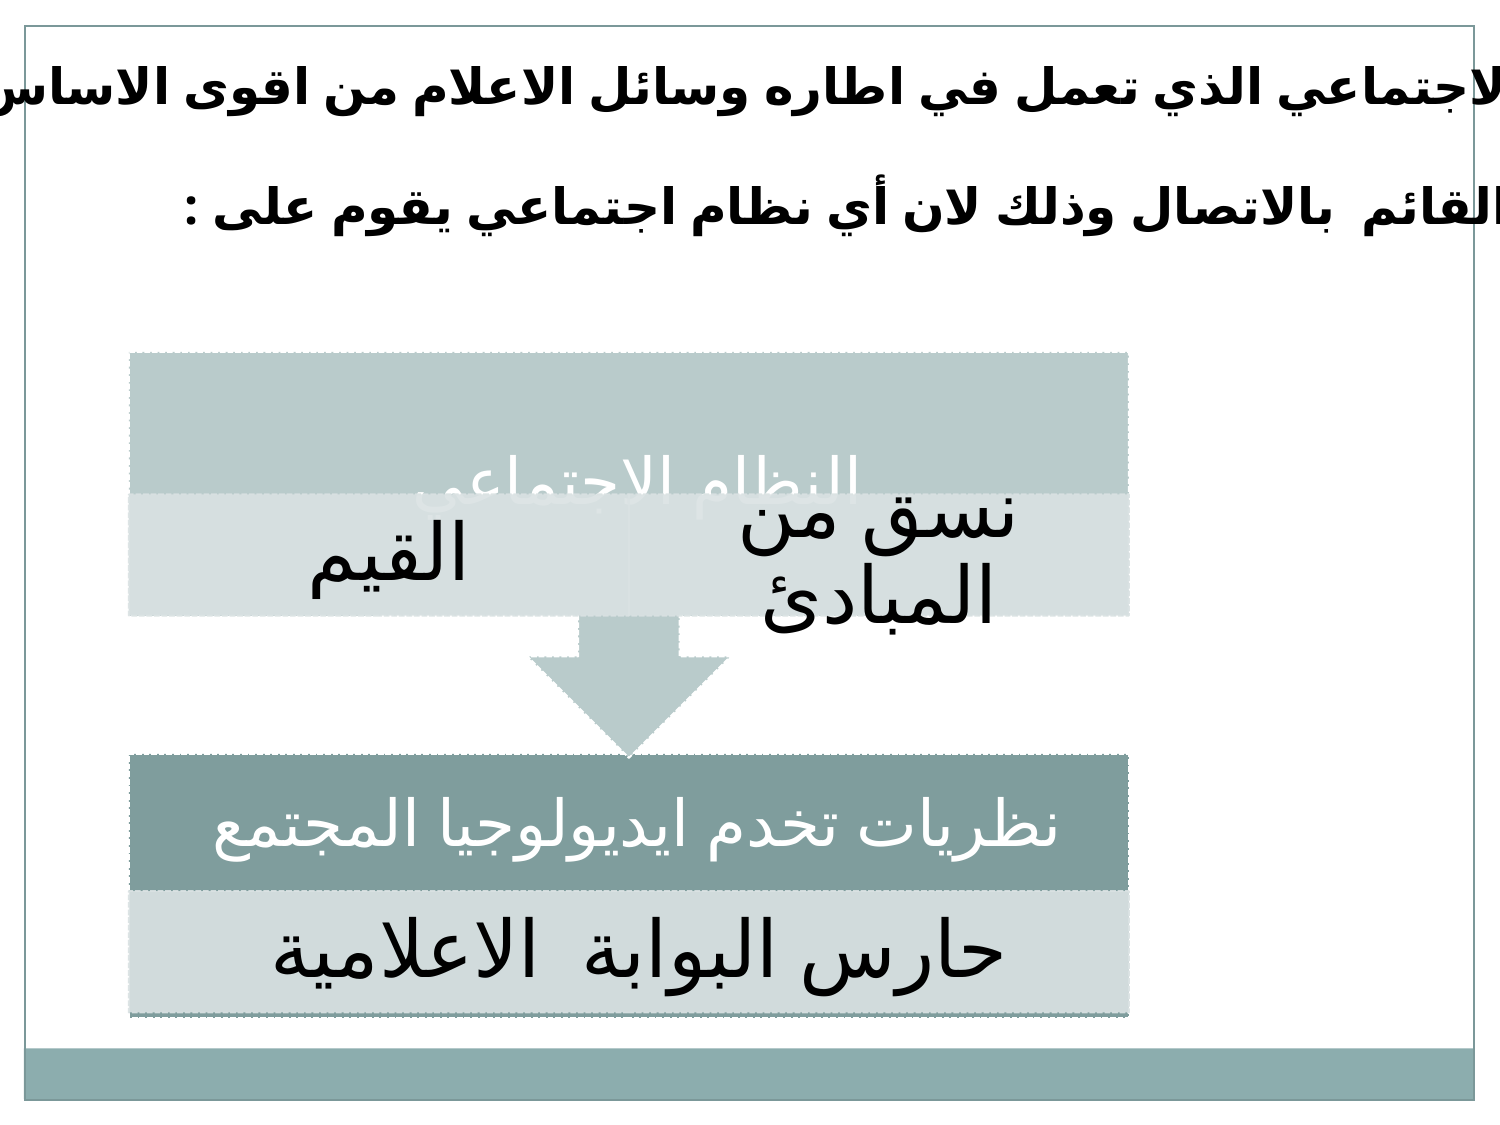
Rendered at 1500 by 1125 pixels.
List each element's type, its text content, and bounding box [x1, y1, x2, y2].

text_box يعد انظام الاجتماعي الذي تعمل في اطاره وسائل الاعلام من اقوى الاساس التي تؤثر على عمل القائم بالاتصال وذلك لان أي نظام اجتماعي يقوم على : [0, 46, 1500, 242]
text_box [128, 351, 1130, 1019]
